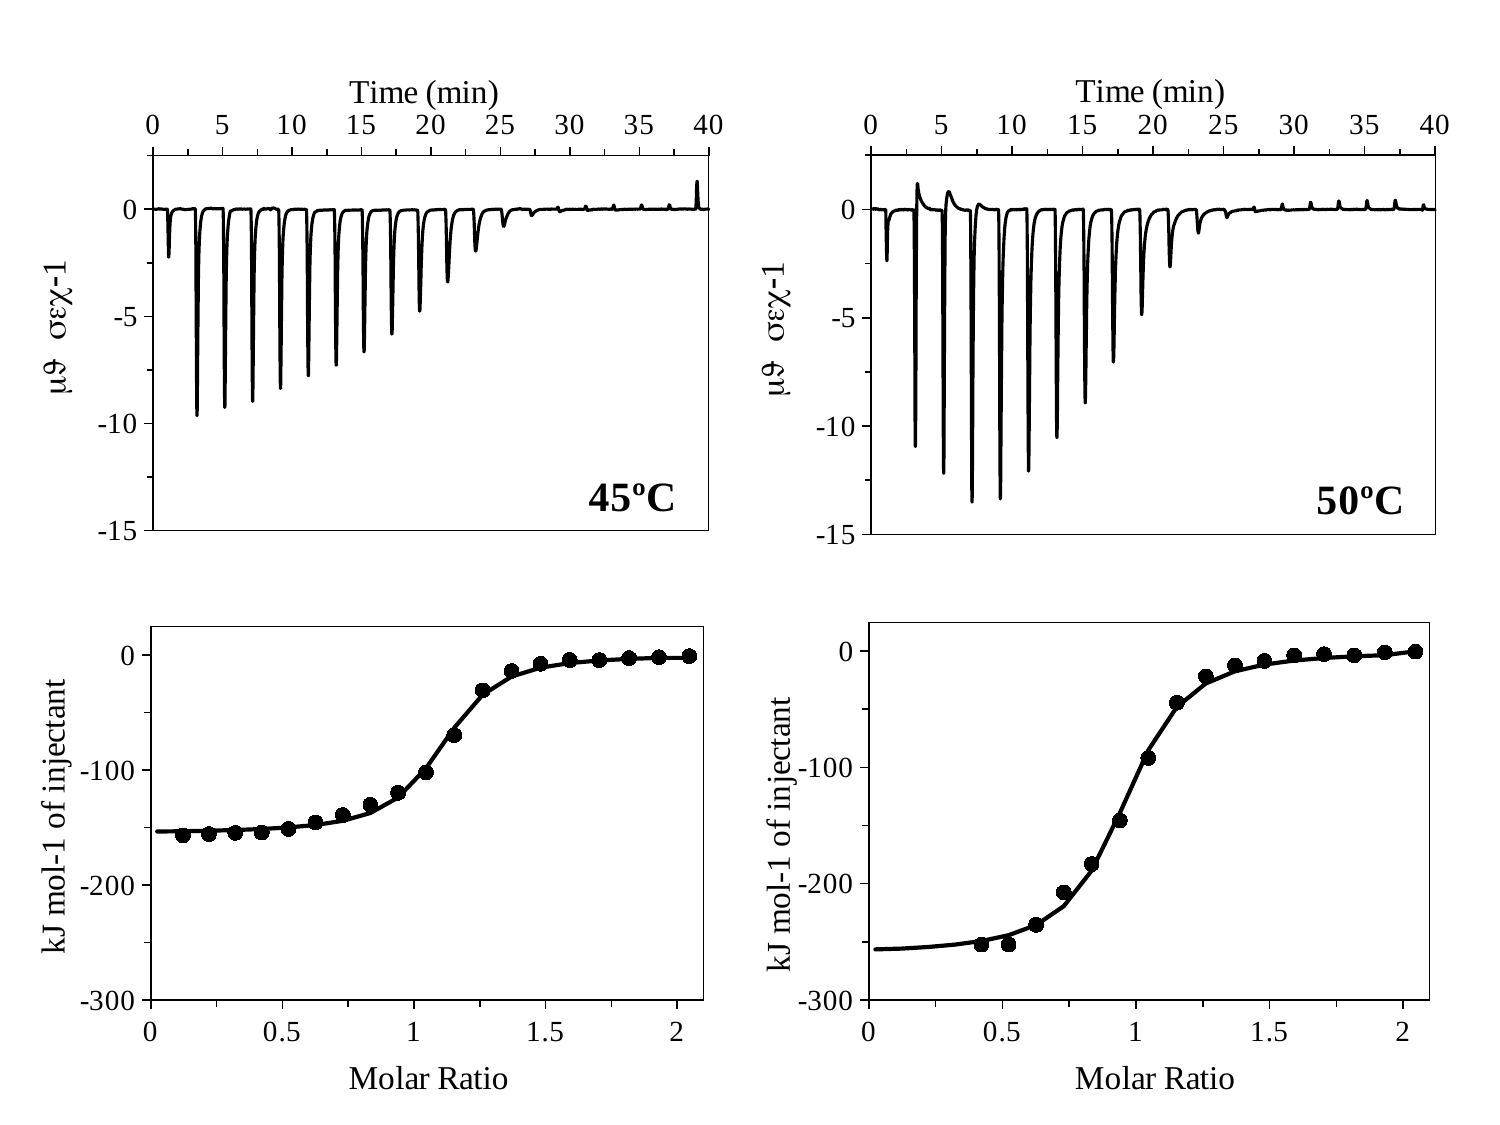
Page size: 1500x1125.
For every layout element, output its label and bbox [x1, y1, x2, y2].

chart [749, 52, 1464, 1115]
chart [23, 53, 738, 1115]
